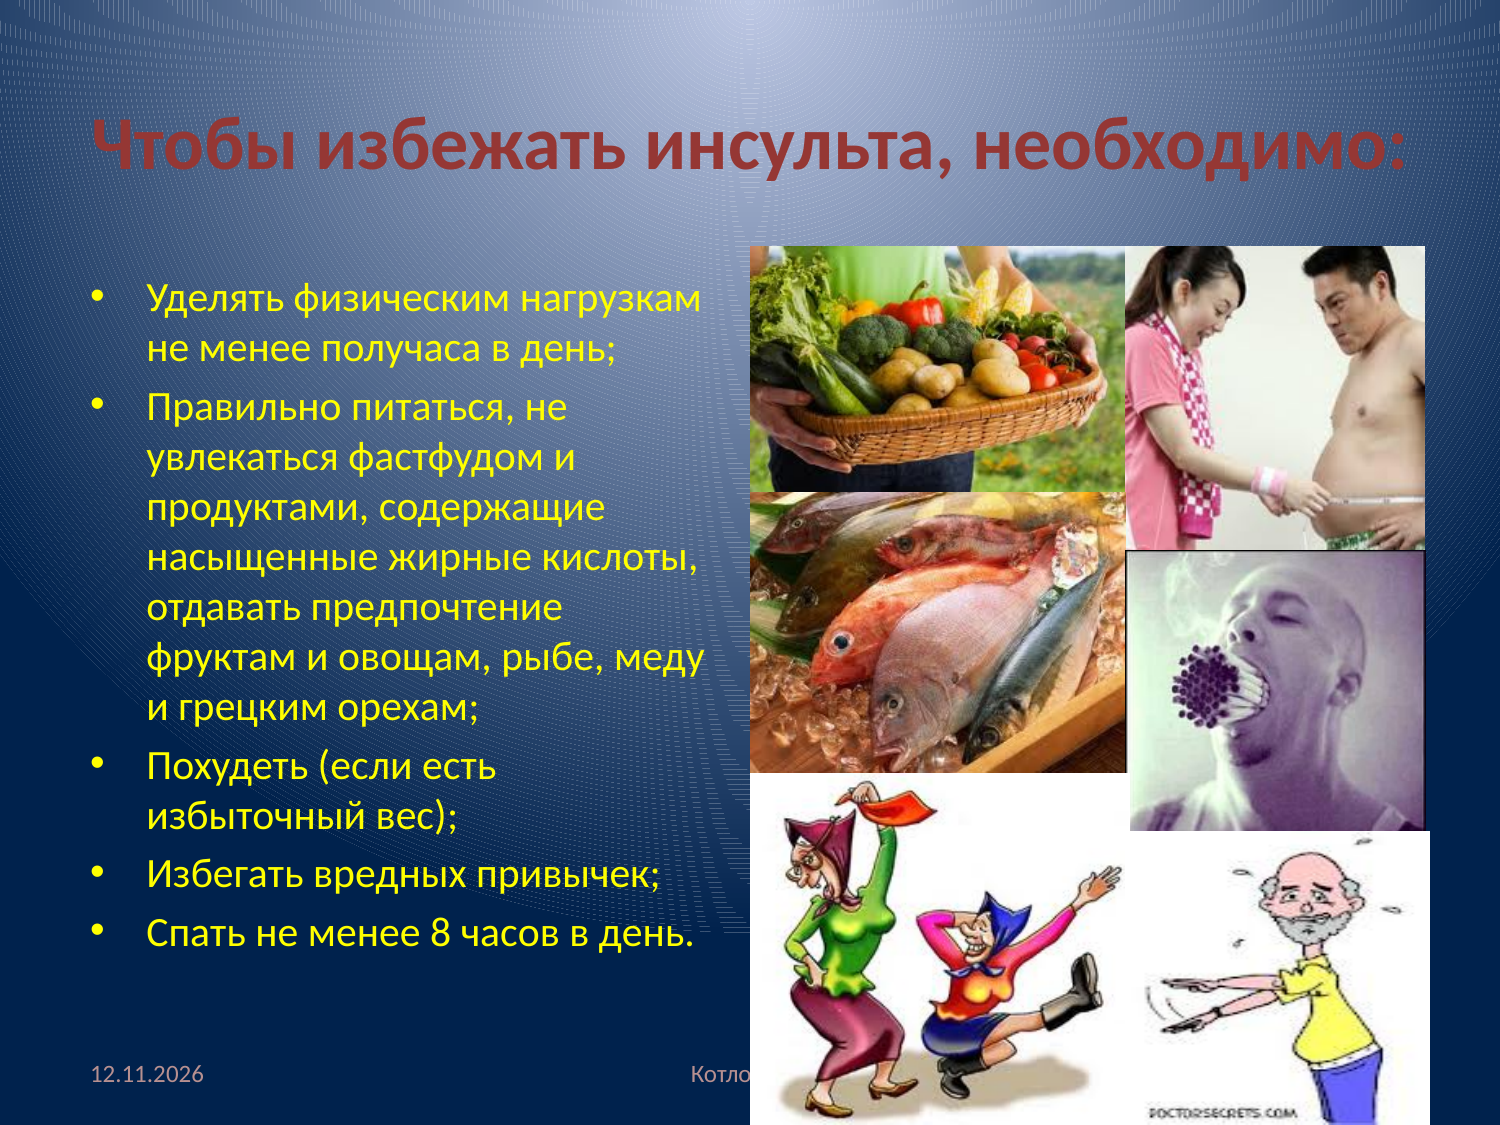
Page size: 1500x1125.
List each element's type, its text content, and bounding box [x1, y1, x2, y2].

list Уделять физическим нагрузкам не менее получаса в день; Правильно питаться, не увлекаться фастфудом и продуктами, содержащие насыщенные жирные кислоты, отдавать предпочтение фруктам и овощам, рыбе, меду и грецким орехам; Похудеть (если есть избыточный вес); Избегать вредных привычек; Спать не менее 8 часов в день. [75, 262, 738, 1005]
title Чтобы избежать инсульта, необходимо: [75, 45, 1425, 233]
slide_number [75, 1042, 425, 1103]
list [749, 245, 1123, 491]
picture [749, 245, 1430, 1125]
footer Котлов В.В. [512, 1042, 744, 1103]
